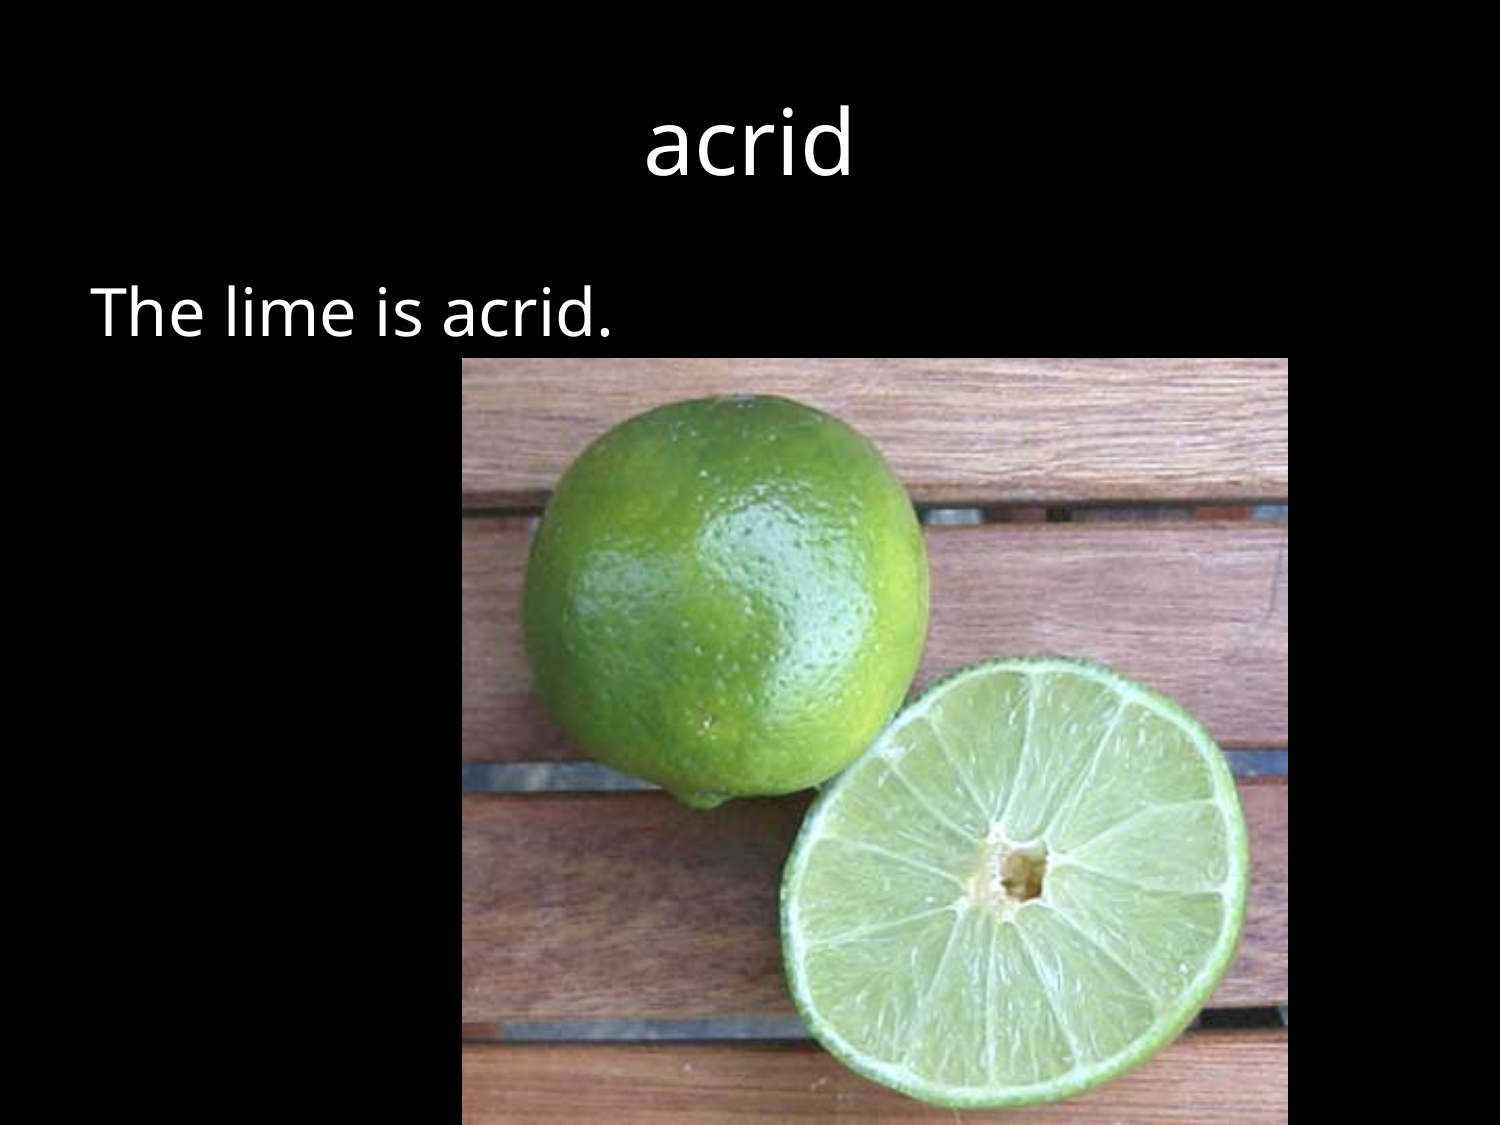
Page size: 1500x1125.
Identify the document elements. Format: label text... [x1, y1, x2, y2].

picture [462, 358, 1288, 1125]
list The lime is acrid. [75, 262, 1425, 1005]
title acrid [75, 45, 1425, 233]
